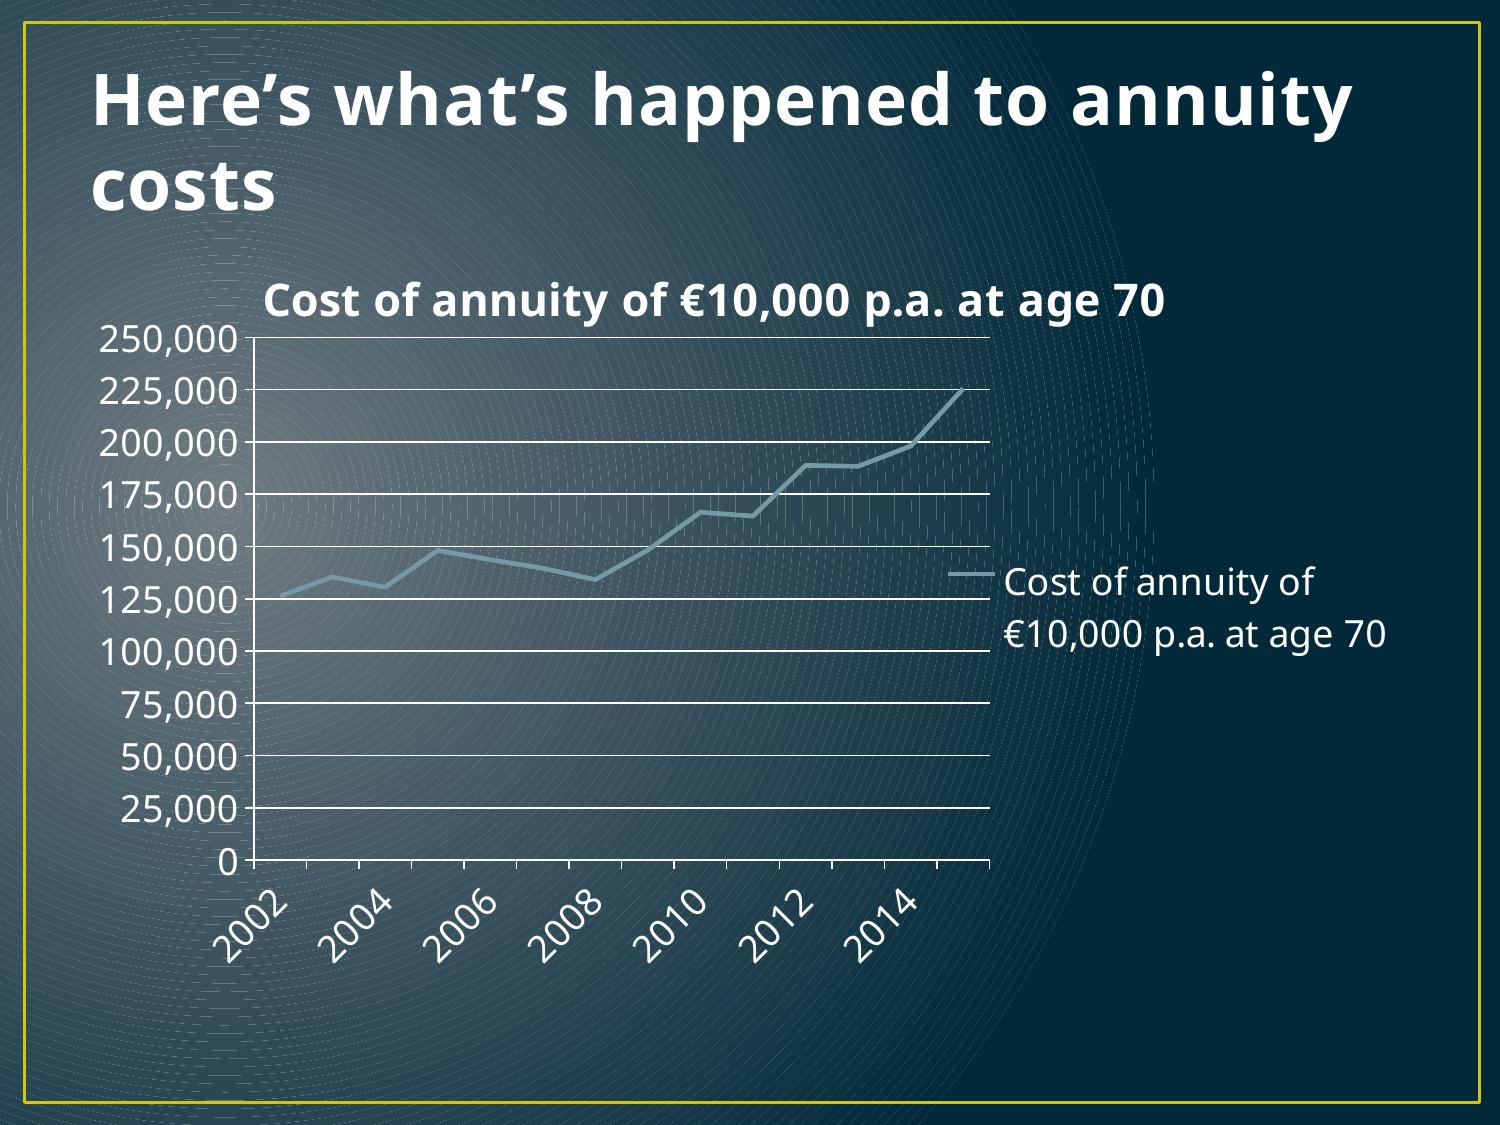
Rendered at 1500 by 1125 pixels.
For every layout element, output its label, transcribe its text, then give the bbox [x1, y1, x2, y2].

picture [977, 987, 989, 995]
chart [17, 231, 1413, 982]
title Here’s what’s happened to annuity costs [75, 45, 1425, 233]
